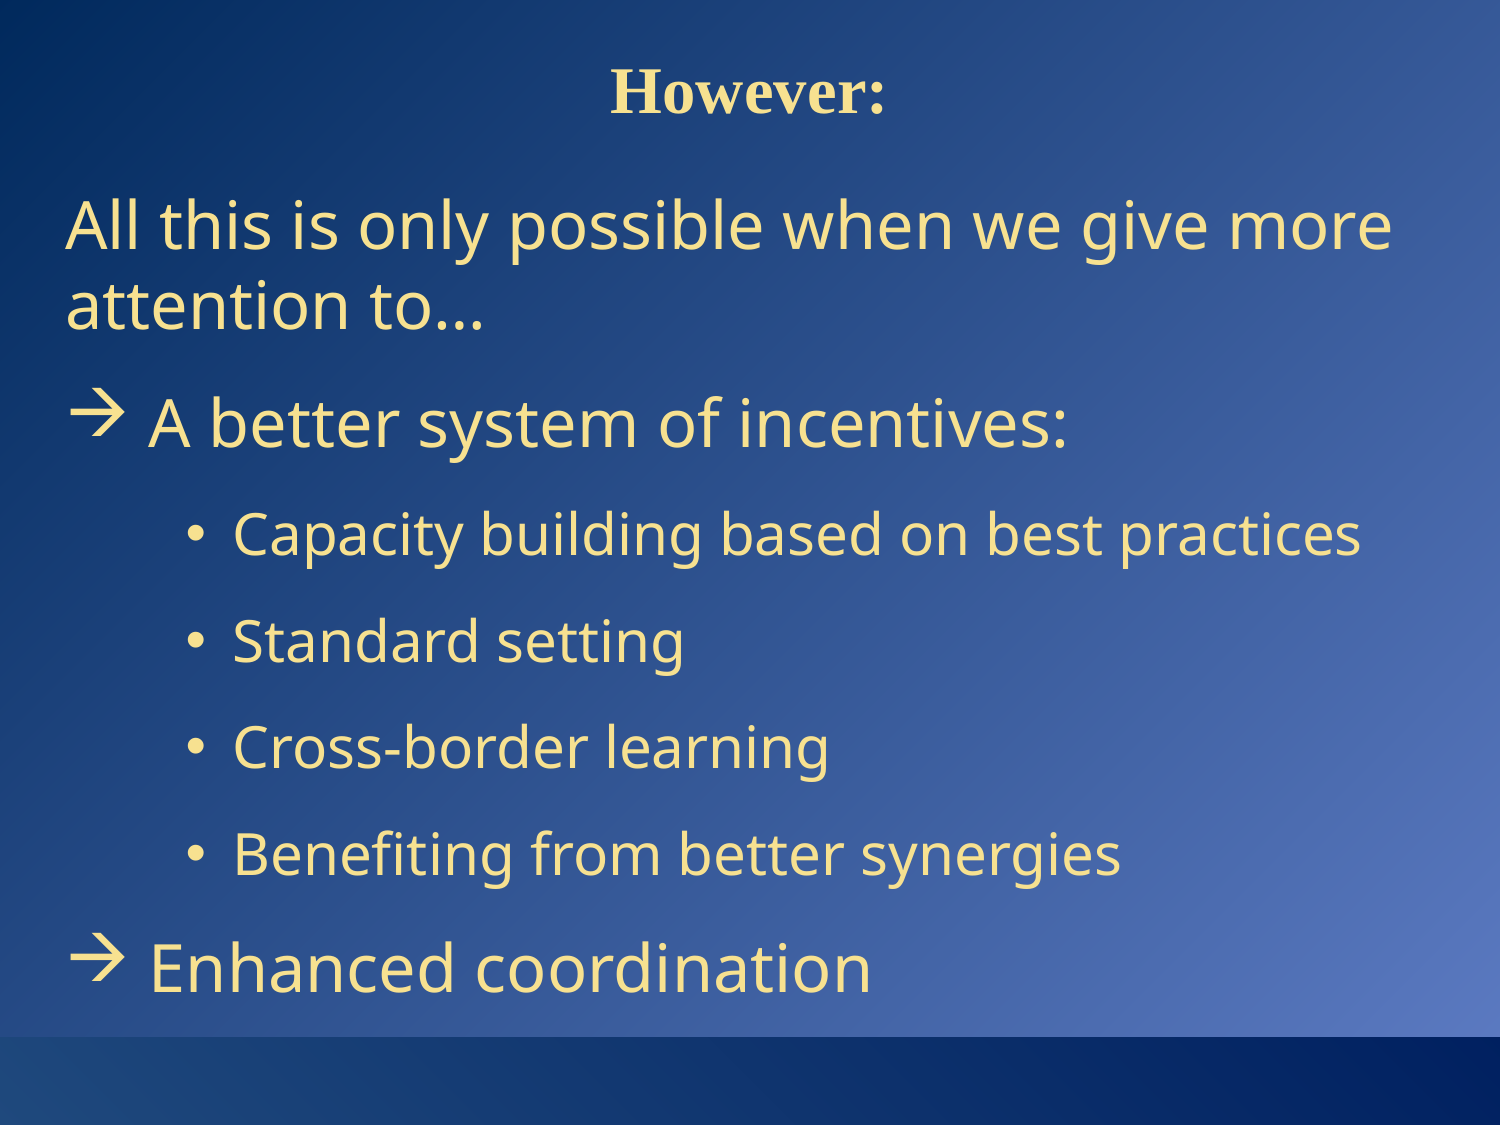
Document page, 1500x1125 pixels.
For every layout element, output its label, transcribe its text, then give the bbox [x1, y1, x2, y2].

title However: [49, 24, 1451, 150]
list All this is only possible when we give more attention to… A better system of incentives: Capacity building based on best practices Standard setting Cross-border learning Benefiting from better synergies Enhanced coordination [49, 174, 1451, 1013]
